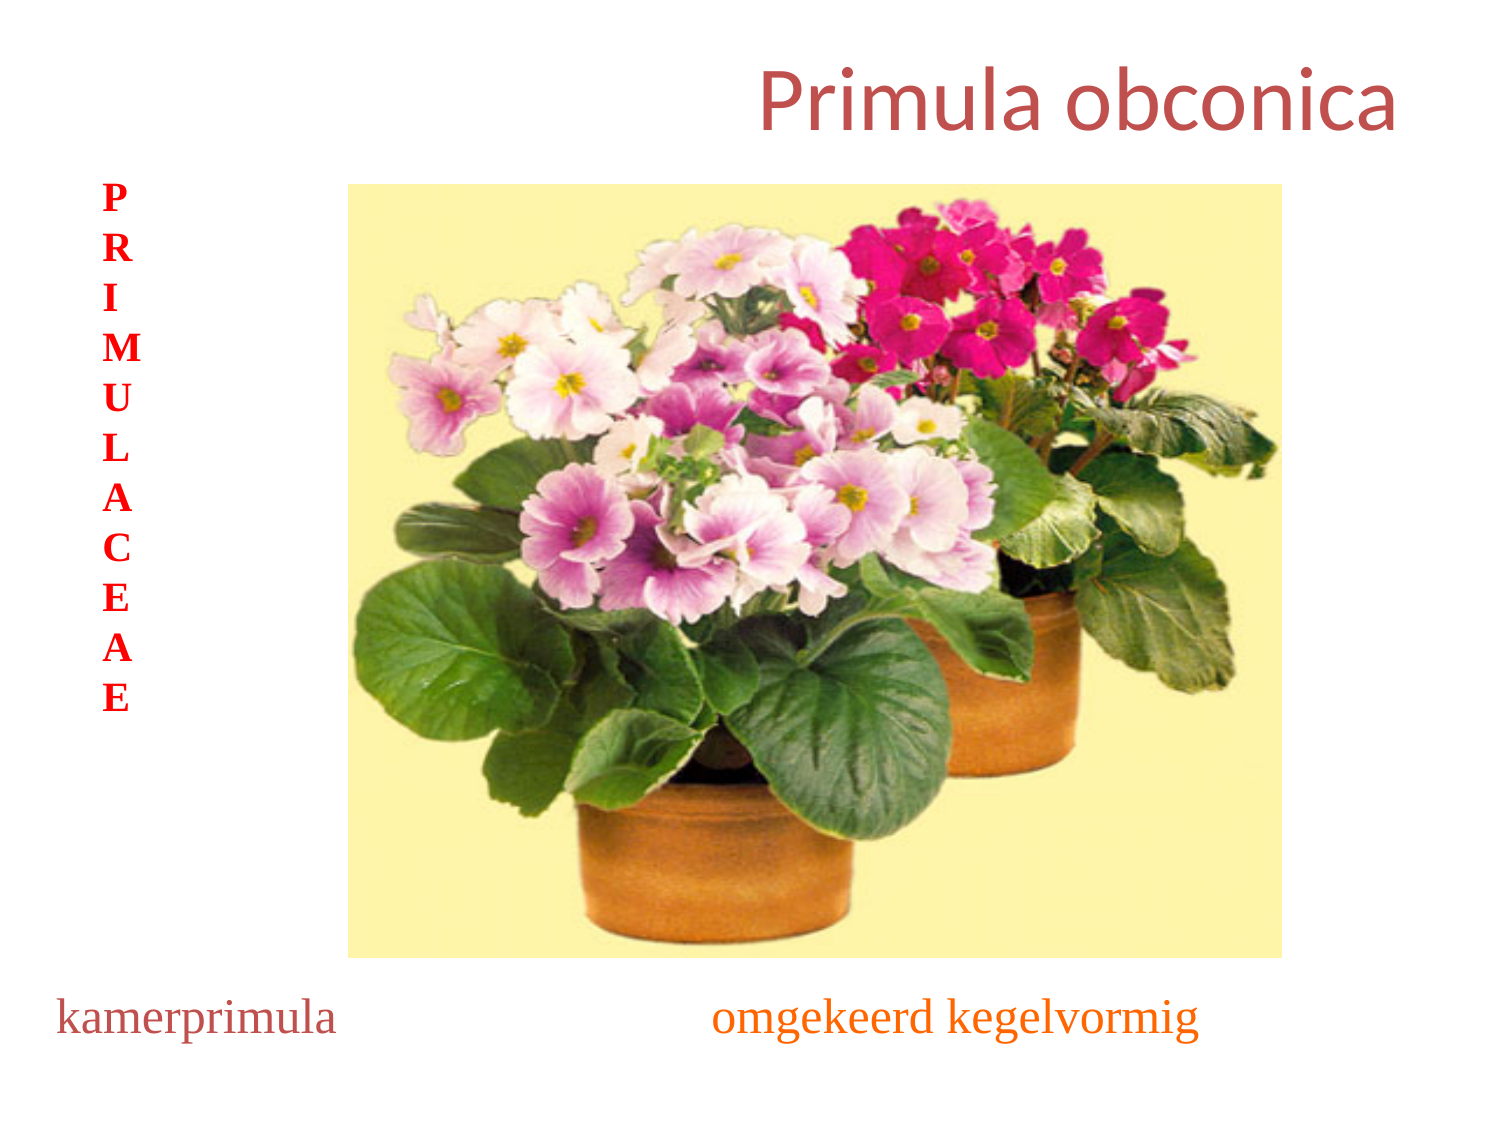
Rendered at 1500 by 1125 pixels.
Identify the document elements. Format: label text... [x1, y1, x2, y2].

text_box PRIMULACEAE [87, 162, 150, 728]
text_box omgekeerd kegelvormig [1104, 976, 1215, 1051]
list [348, 184, 1282, 958]
title Primula obconica [64, 0, 1415, 188]
text_box kamerprimula [41, 976, 1104, 1051]
